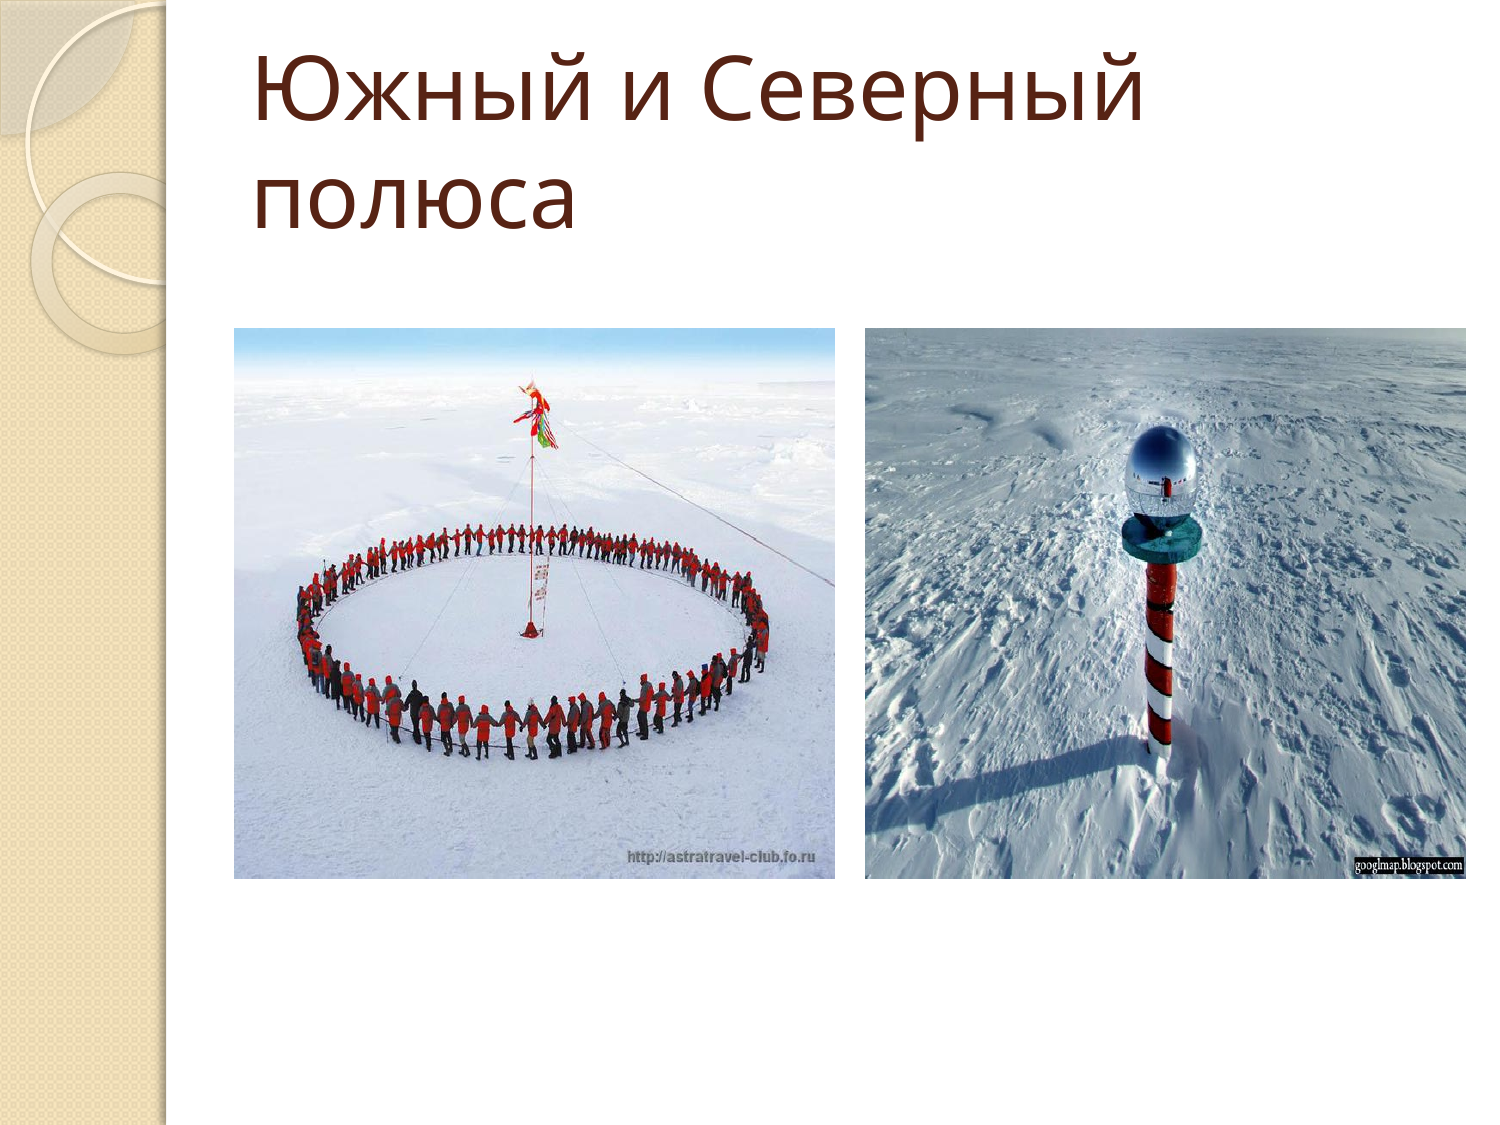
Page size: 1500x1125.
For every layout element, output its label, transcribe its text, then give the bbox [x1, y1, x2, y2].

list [865, 327, 1466, 880]
title Южный и Северный полюса [235, 45, 1466, 233]
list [234, 327, 835, 880]
